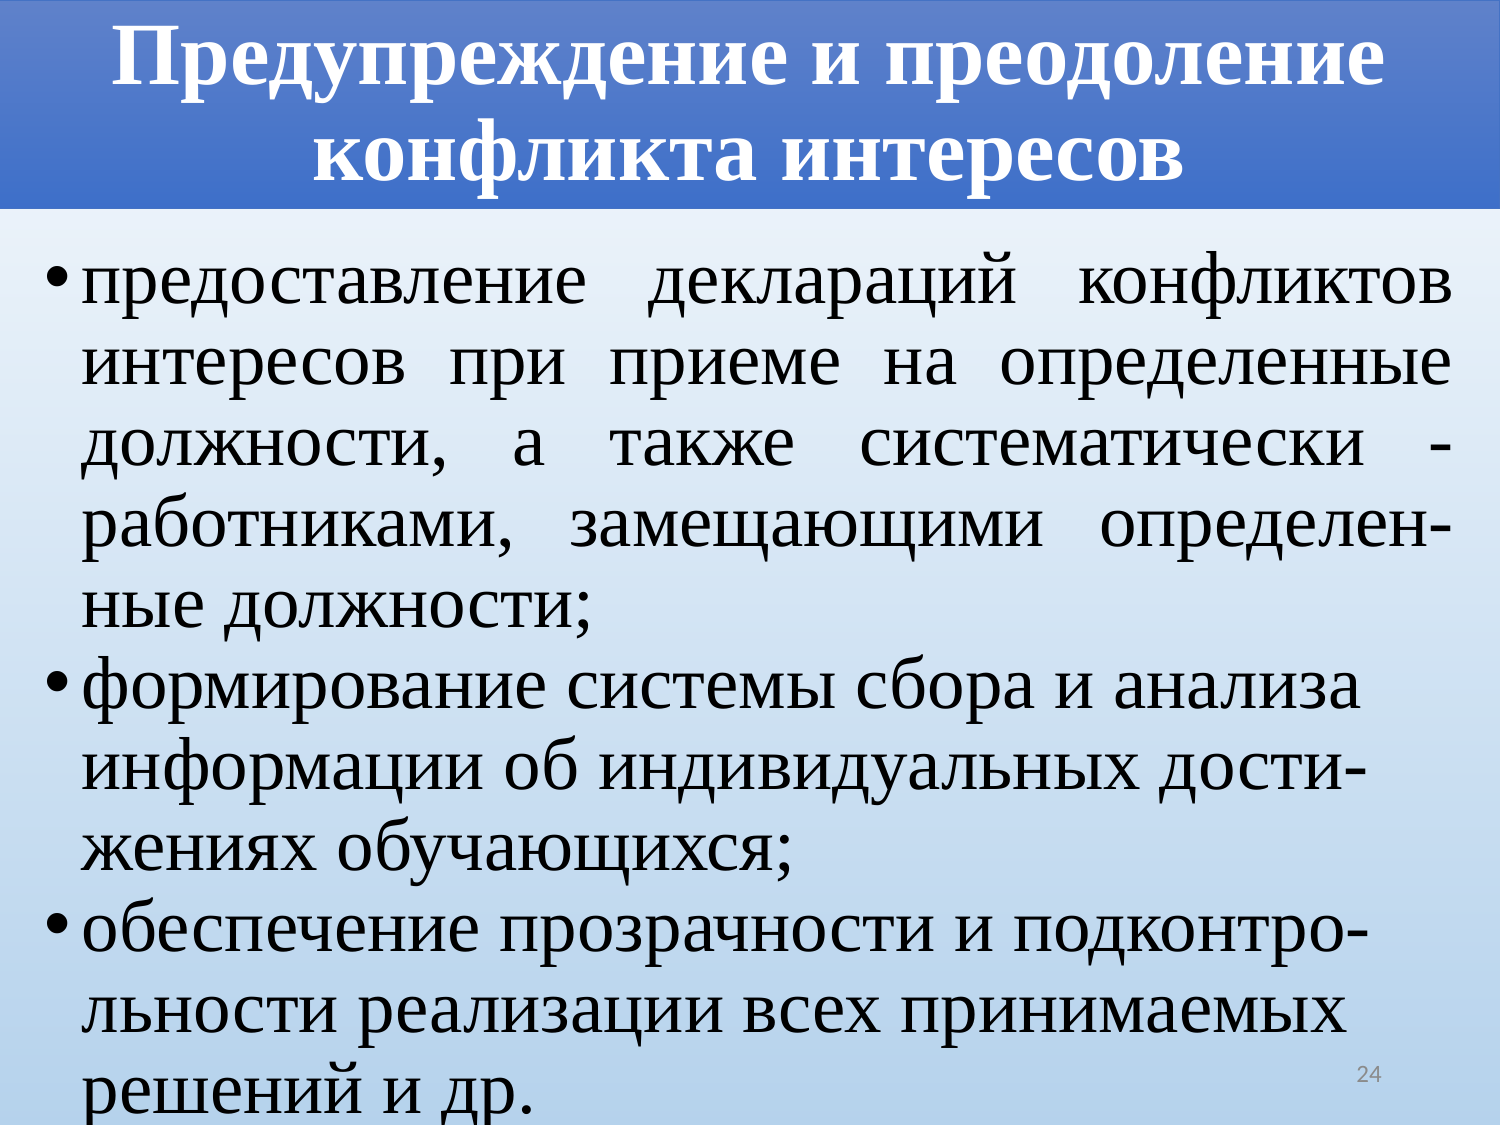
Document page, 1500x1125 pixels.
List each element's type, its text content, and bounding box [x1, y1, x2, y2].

title Предупреждение и преодоление конфликта интересов [0, 0, 1500, 209]
slide_number 24 [1059, 1042, 1397, 1103]
list предоставление деклараций конфликтов интересов при приеме на определенные должности, а также систематически - работниками, замещающими определен-ные должности; формирование системы сбора и анализа информации об индивидуальных дости-жениях обучающихся; обеспечение прозрачности и подконтро-льности реализации всех принимаемых решений и др. [29, 231, 1471, 1125]
